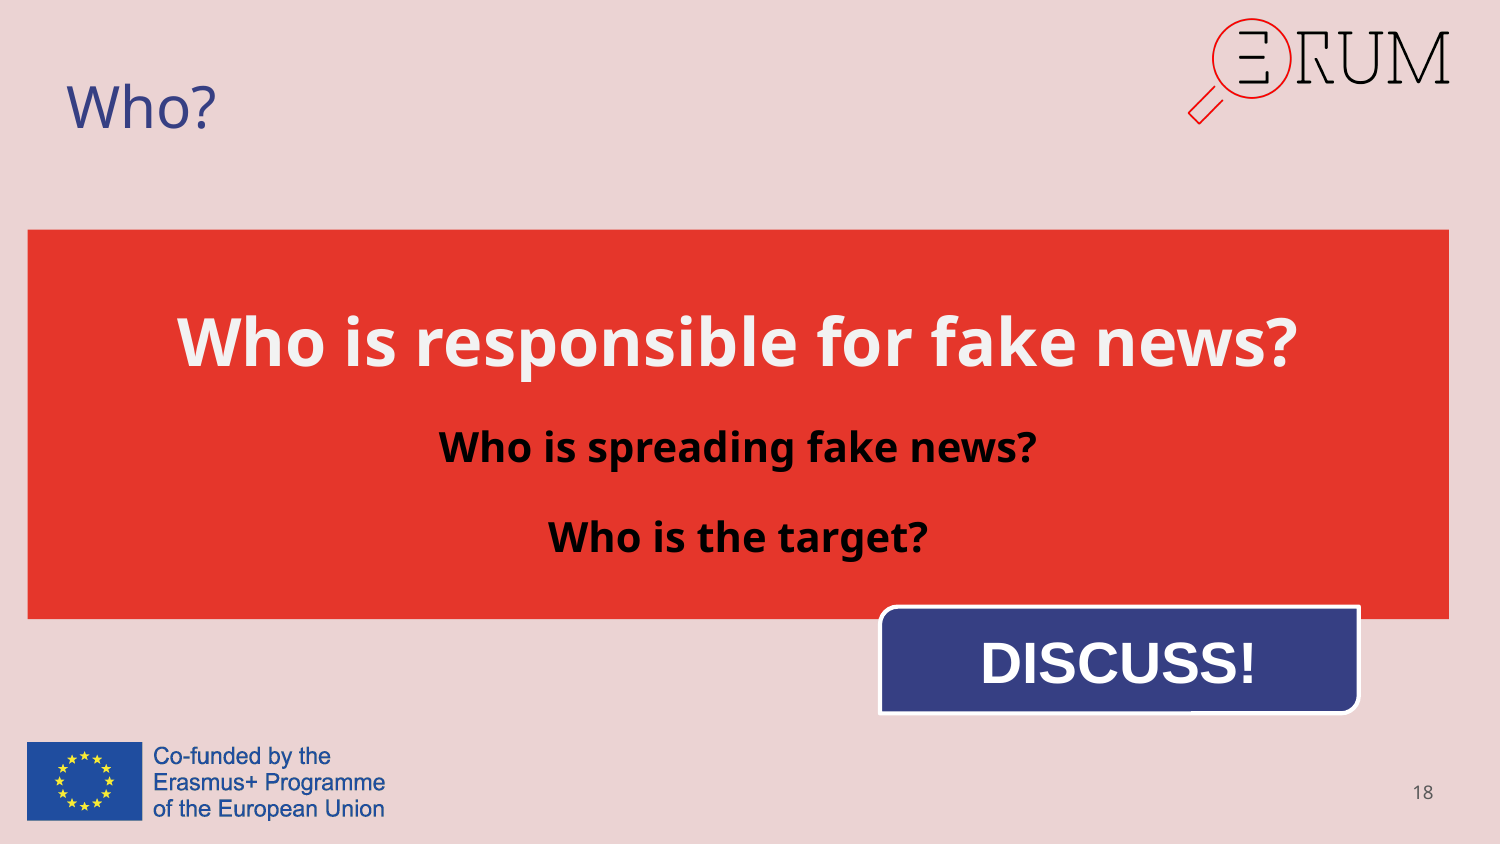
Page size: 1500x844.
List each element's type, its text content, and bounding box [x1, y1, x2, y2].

text_box Who is responsible for fake news? Who is spreading fake news? Who is the target? [27, 229, 1449, 620]
slide_number 18 [1358, 761, 1449, 826]
picture [27, 742, 385, 821]
title Who? [51, 55, 1168, 150]
picture [1136, 0, 1500, 137]
text_box DISCUSS! [879, 606, 1359, 714]
